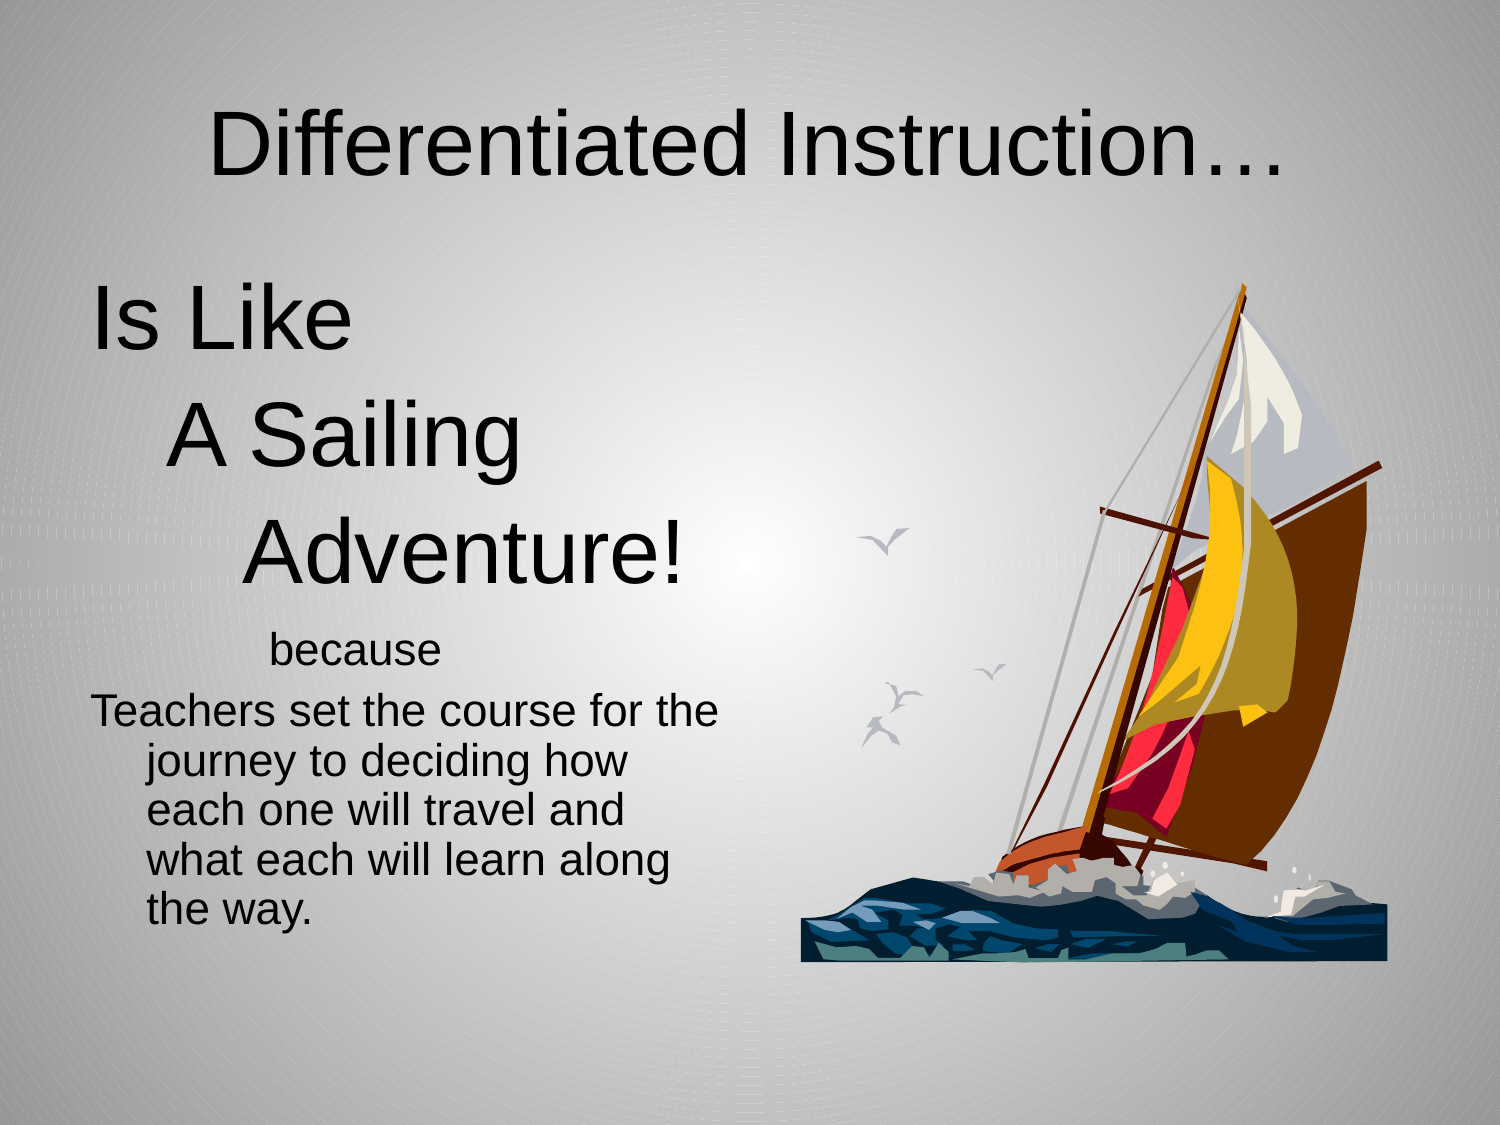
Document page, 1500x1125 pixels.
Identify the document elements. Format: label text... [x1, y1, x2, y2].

list Is Like A Sailing Adventure! because Teachers set the course for the journey to deciding how each one will travel and what each will learn along the way. [74, 262, 738, 1006]
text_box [799, 262, 1388, 963]
title Differentiated Instruction… [74, 44, 1426, 233]
